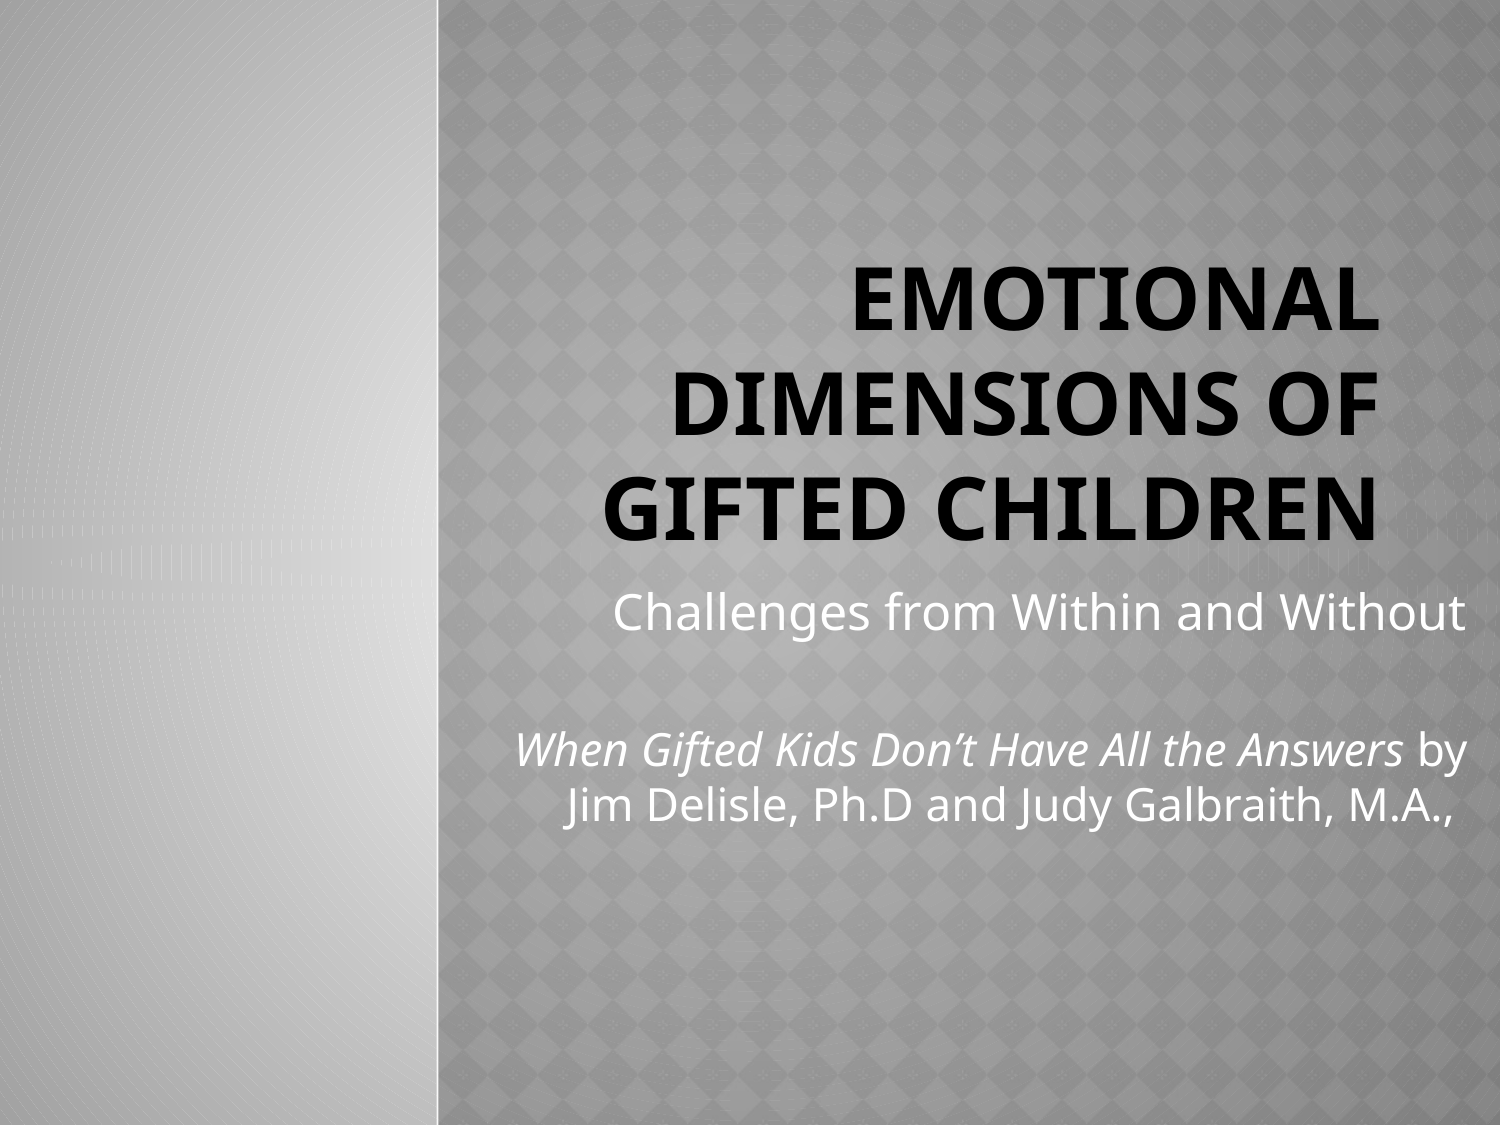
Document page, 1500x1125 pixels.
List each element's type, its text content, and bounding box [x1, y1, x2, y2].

subtitle Challenges from Within and Without When Gifted Kids Don’t Have All the Answers by Jim Delisle, Ph.D and Judy Galbraith, M.A., [474, 580, 1475, 938]
title Emotional Dimensions of gifted children [552, 87, 1390, 558]
